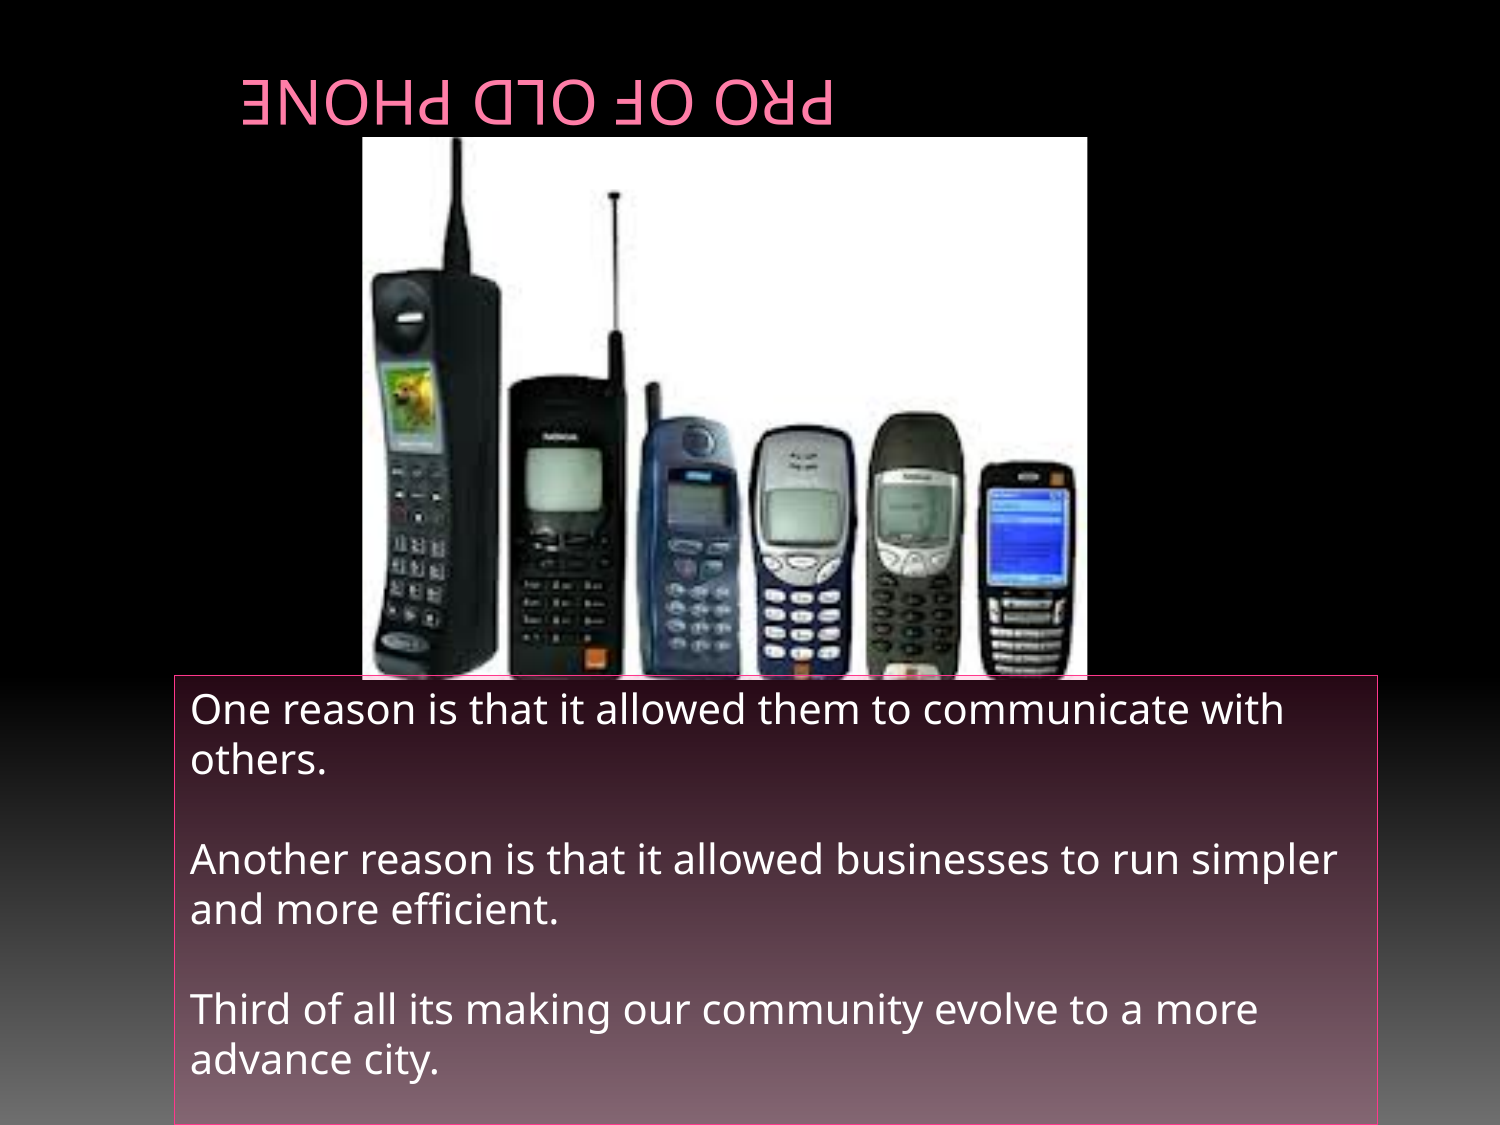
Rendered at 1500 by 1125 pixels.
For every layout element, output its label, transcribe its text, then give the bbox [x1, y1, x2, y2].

list One reason is that it allowed them to communicate with others. Another reason is that it allowed businesses to run simpler and more efficient. Third of all its making our community evolve to a more advance city. [174, 675, 1378, 1125]
picture [362, 137, 1088, 681]
title Pro of old phone [225, 0, 1276, 150]
